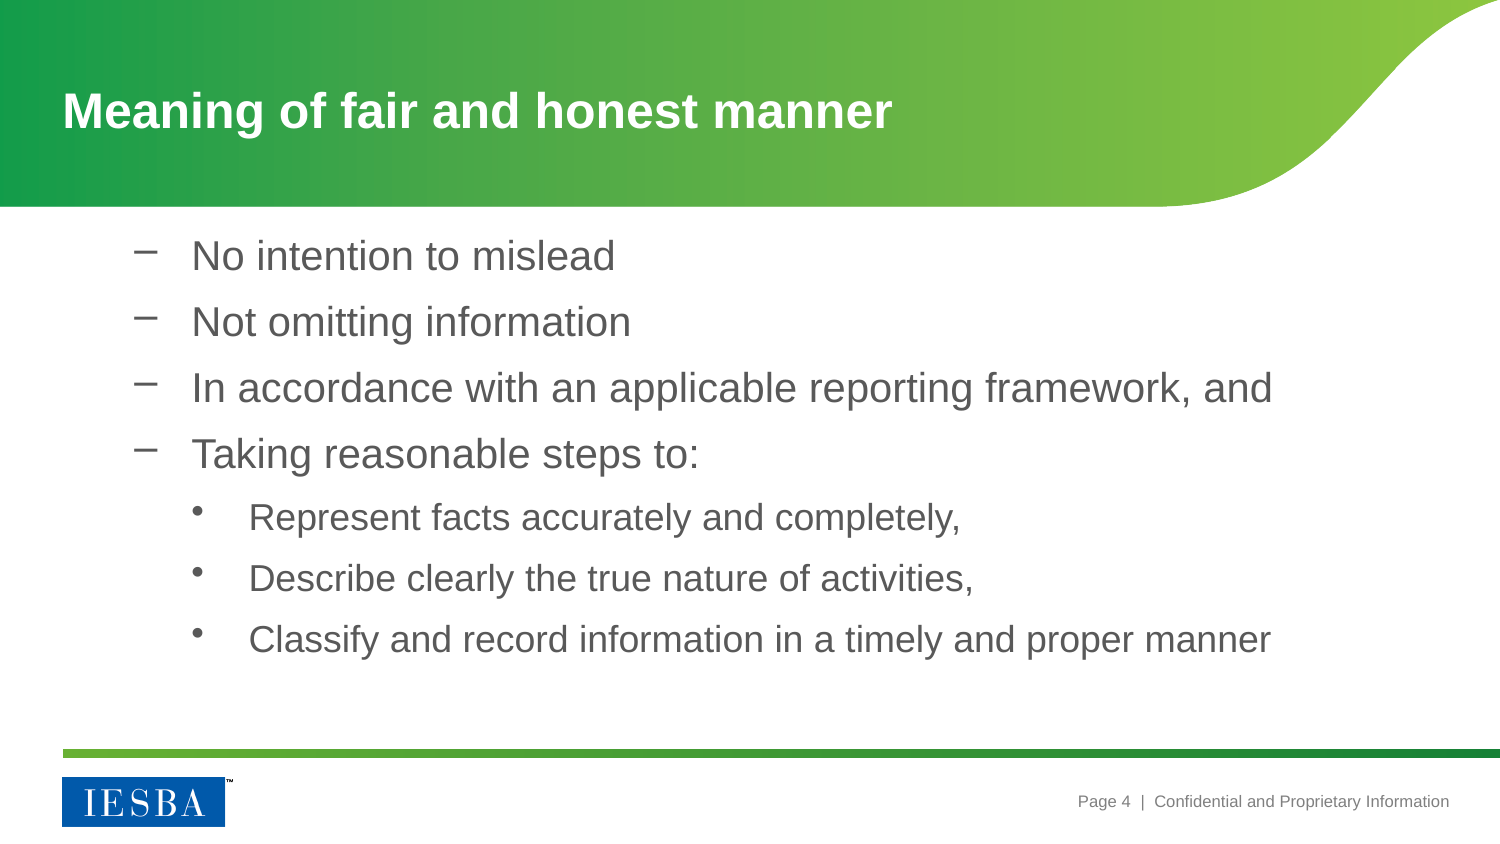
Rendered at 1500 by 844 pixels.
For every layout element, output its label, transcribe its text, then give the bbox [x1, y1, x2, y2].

picture [62, 777, 233, 827]
picture [0, 0, 1500, 207]
title Meaning of fair and honest manner [62, 75, 1300, 142]
list No intention to mislead Not omitting information In accordance with an applicable reporting framework, and Taking reasonable steps to: Represent facts accurately and completely, Describe clearly the true nature of activities, Classify and record information in a timely and proper manner [62, 220, 1450, 724]
